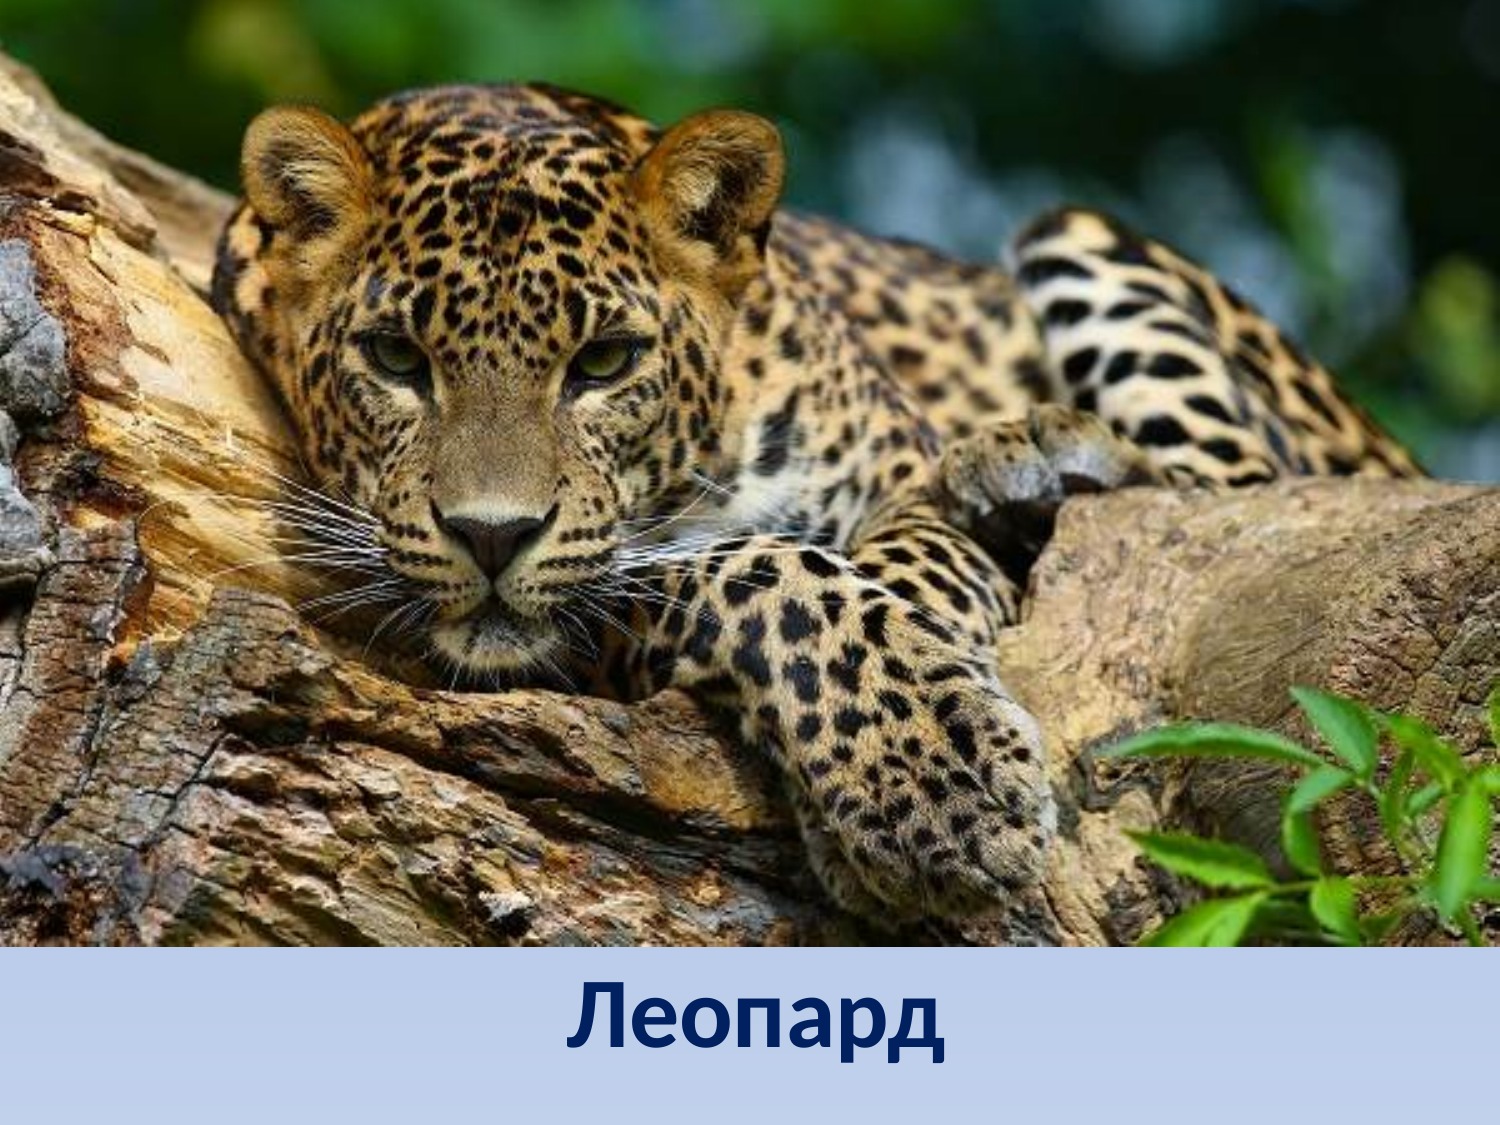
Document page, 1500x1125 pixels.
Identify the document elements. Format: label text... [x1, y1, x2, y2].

text_box Леопард [551, 953, 962, 1076]
picture [0, 0, 1500, 947]
